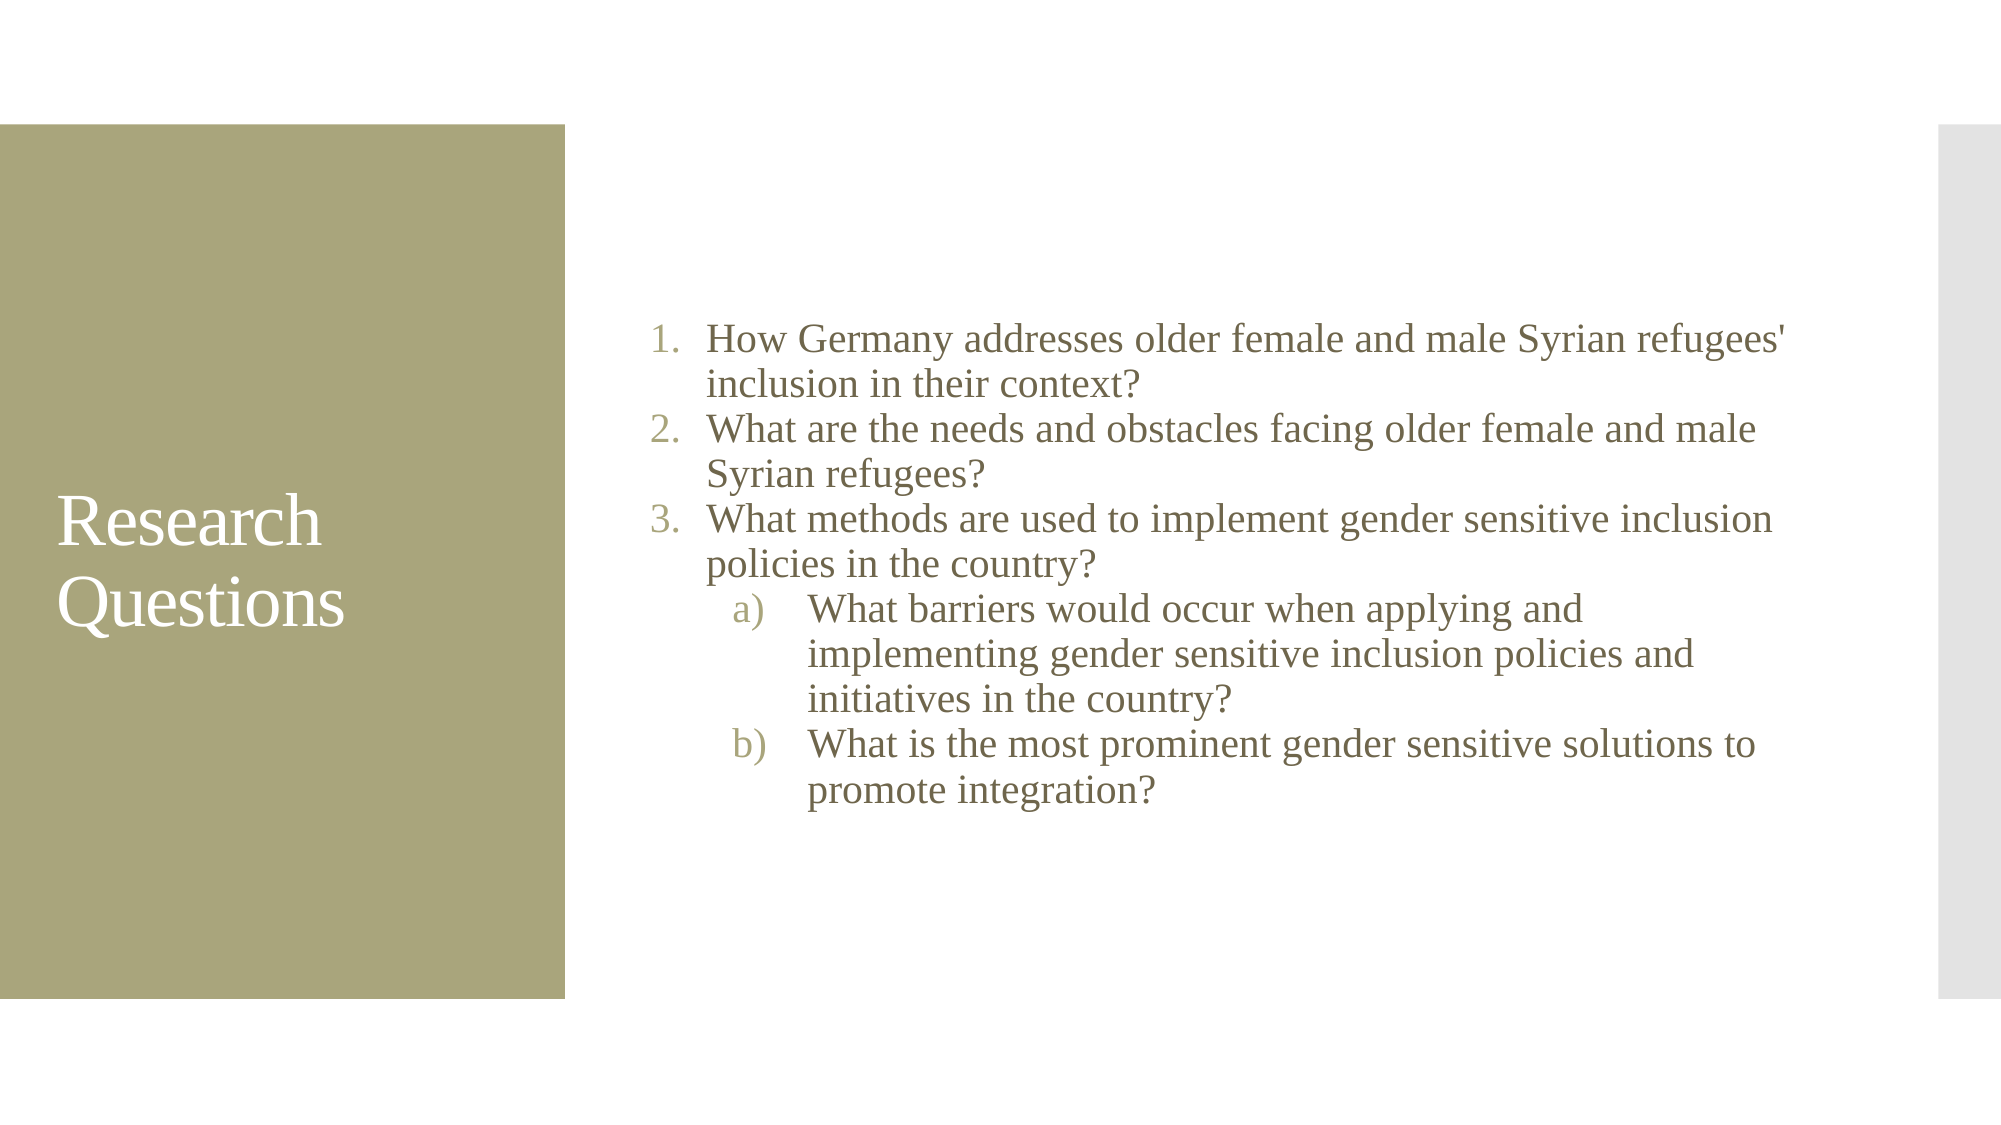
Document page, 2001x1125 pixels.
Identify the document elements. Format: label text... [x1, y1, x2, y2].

title Research Questions [41, 184, 525, 940]
list How Germany addresses older female and male Syrian refugees' inclusion in their context? What are the needs and obstacles facing older female and male Syrian refugees? What methods are used to implement gender sensitive inclusion policies in the country? What barriers would occur when applying and implementing gender sensitive inclusion policies and initiatives in the country? What is the most prominent gender sensitive solutions to promote integration? [634, 141, 1835, 982]
